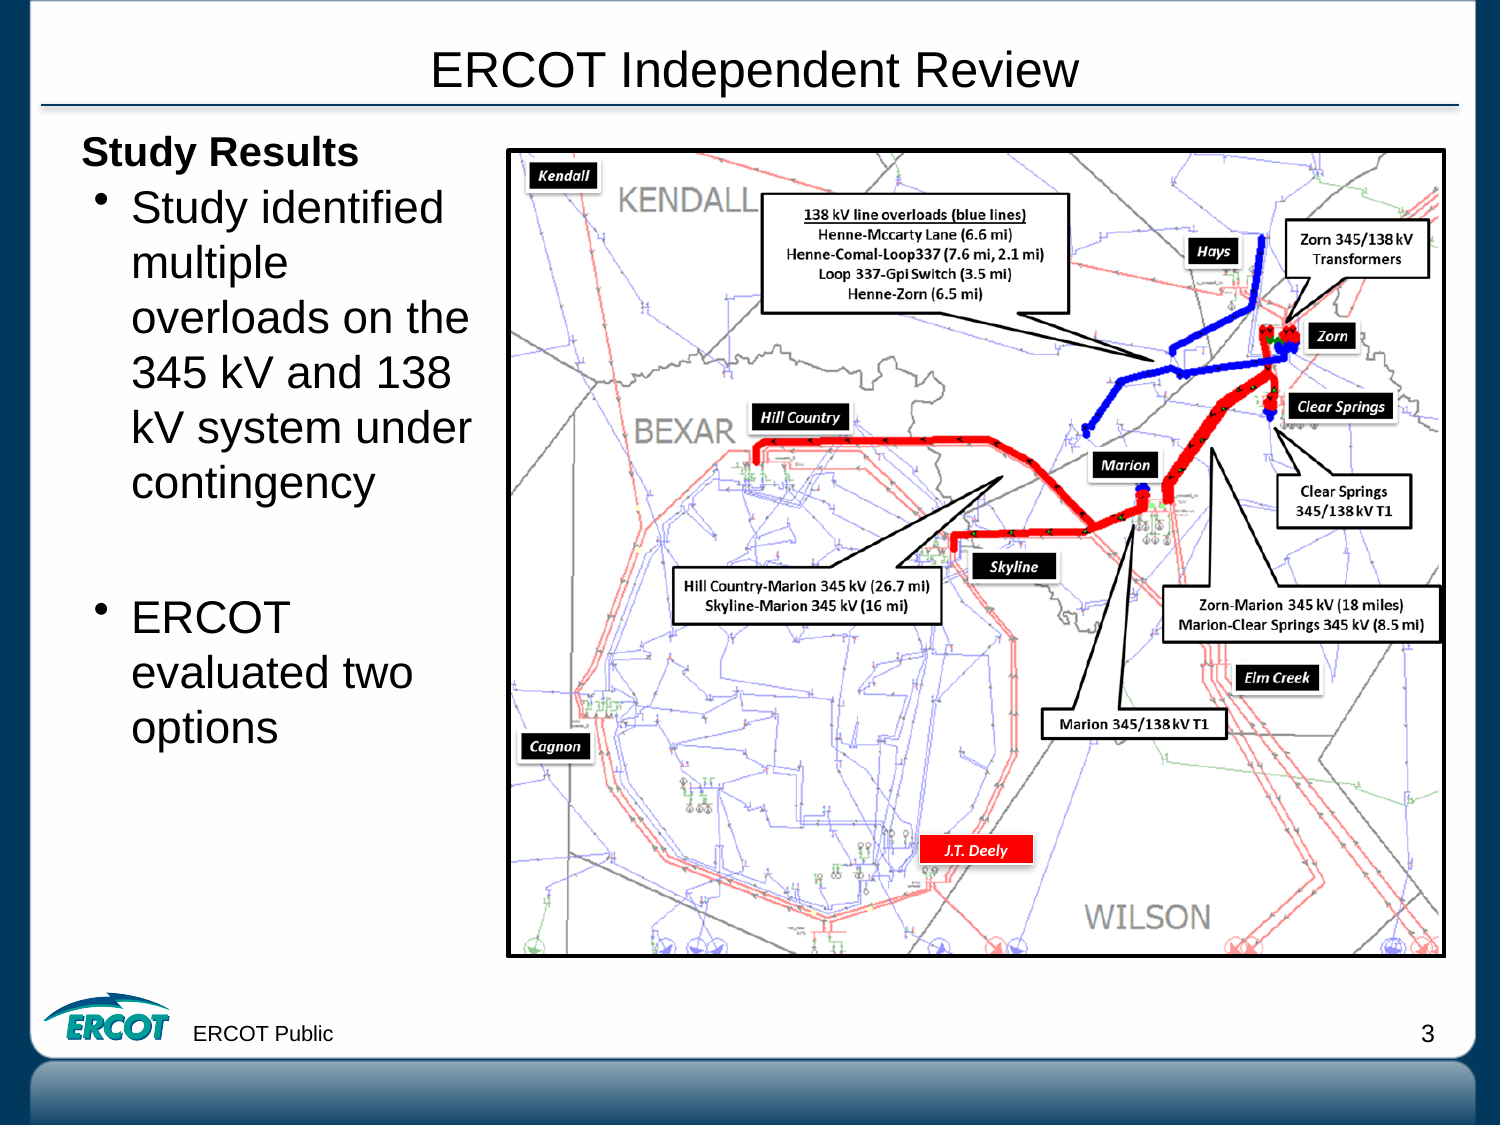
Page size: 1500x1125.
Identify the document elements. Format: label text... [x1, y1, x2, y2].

picture [0, 0, 1500, 1125]
text_box Study identified multiple overloads on the 345 kV and 138 kV system under contingency ERCOT evaluated two options [40, 169, 496, 760]
title ERCOT Independent Review [62, 29, 1448, 106]
text_box Study Results [66, 117, 521, 180]
